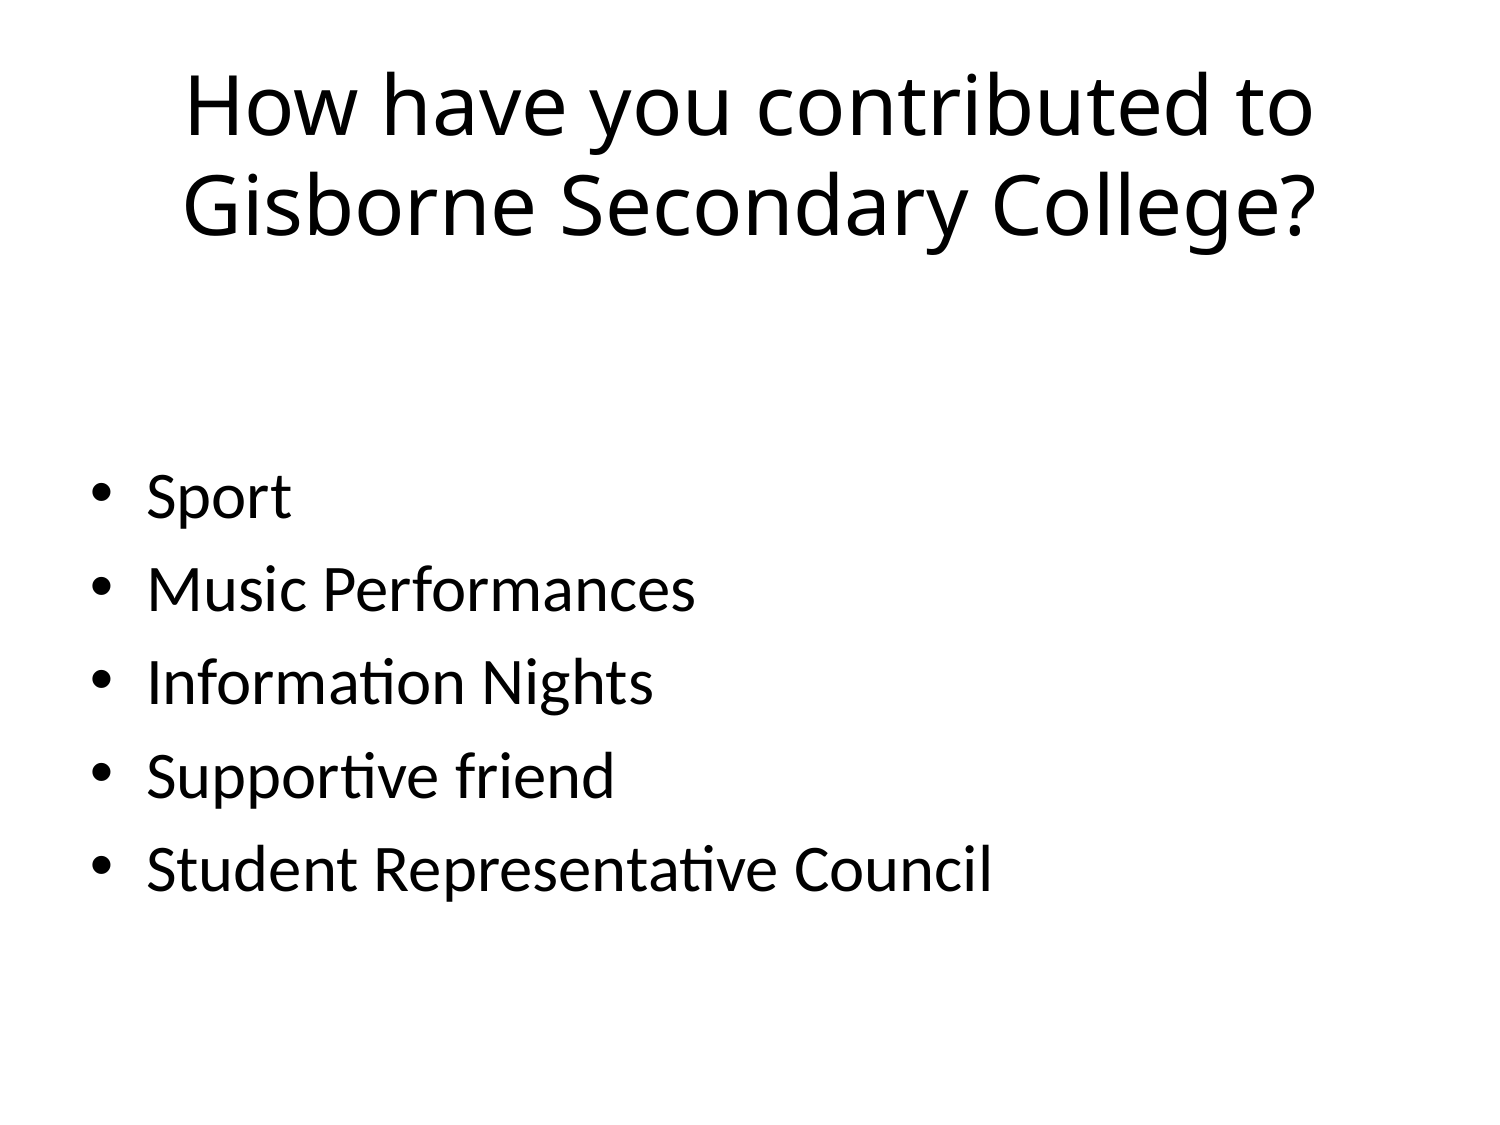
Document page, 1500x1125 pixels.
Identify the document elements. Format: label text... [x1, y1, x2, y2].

text_box How have you contributed to Gisborne Secondary College? [74, 45, 1425, 362]
text_box Sport Music Performances Information Nights Supportive friend Student Representative Council [74, 444, 1425, 1005]
